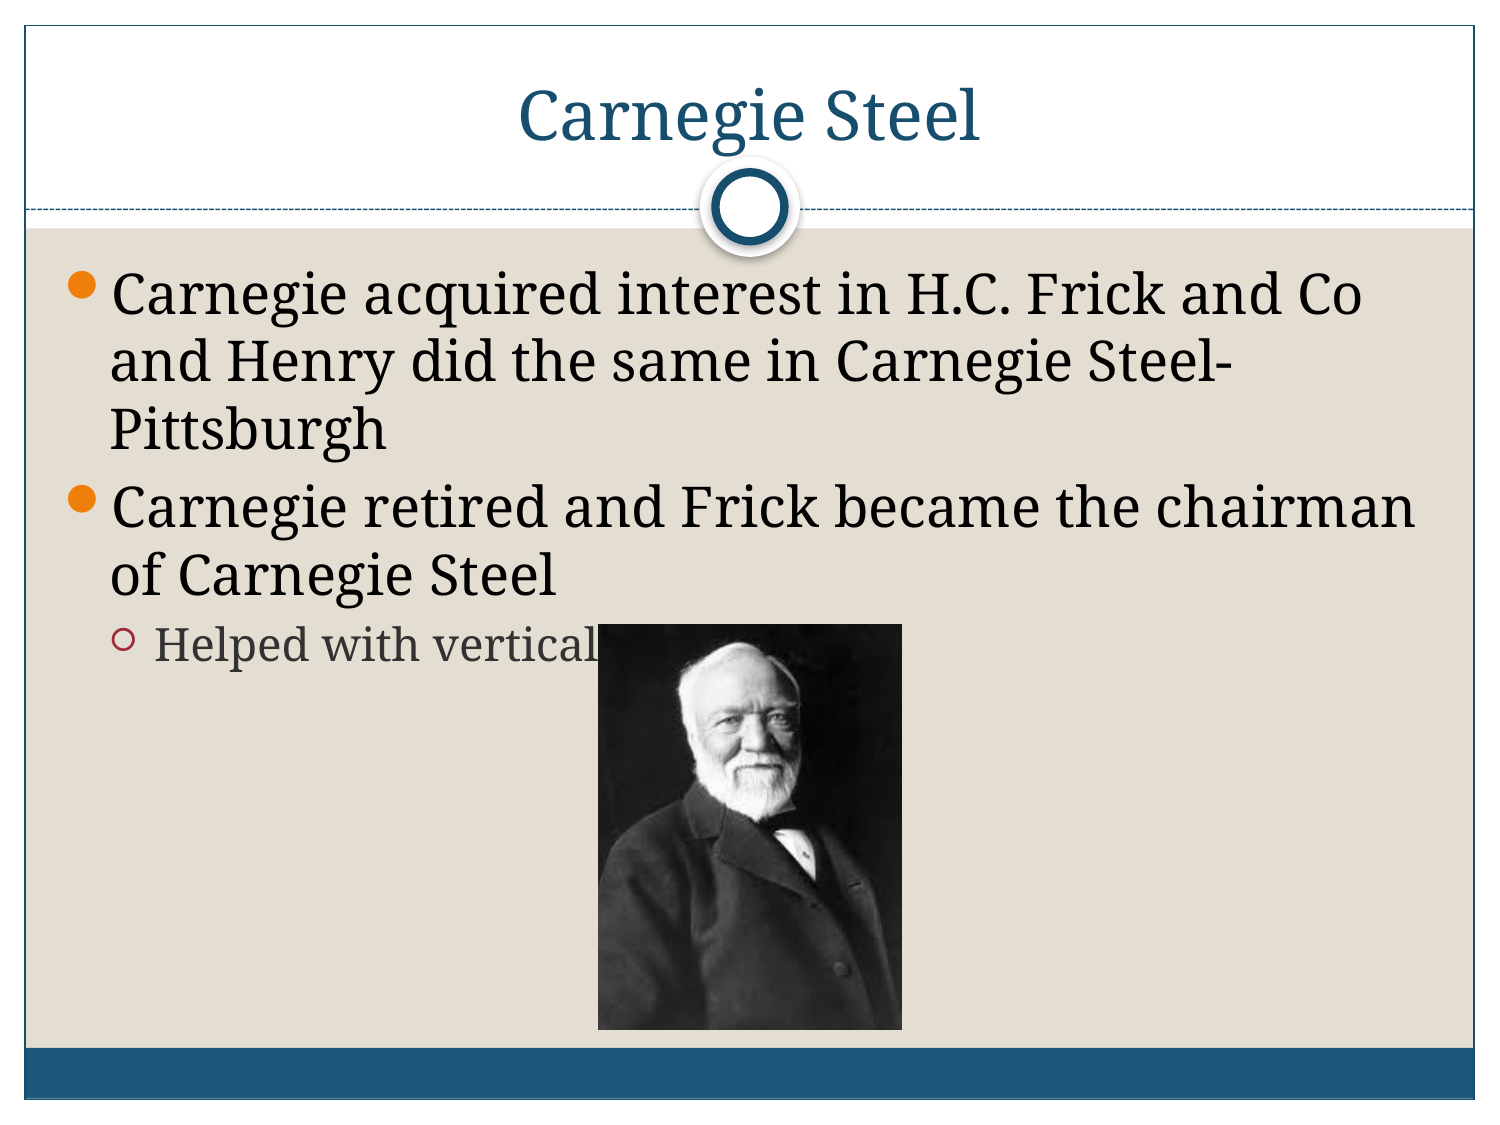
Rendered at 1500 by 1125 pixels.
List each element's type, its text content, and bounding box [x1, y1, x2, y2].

picture [598, 624, 902, 1030]
list Carnegie acquired interest in H.C. Frick and Co and Henry did the same in Carnegie Steel- Pittsburgh Carnegie retired and Frick became the chairman of Carnegie Steel Helped with vertical integration [49, 250, 1445, 1001]
title Carnegie Steel [49, 37, 1450, 162]
